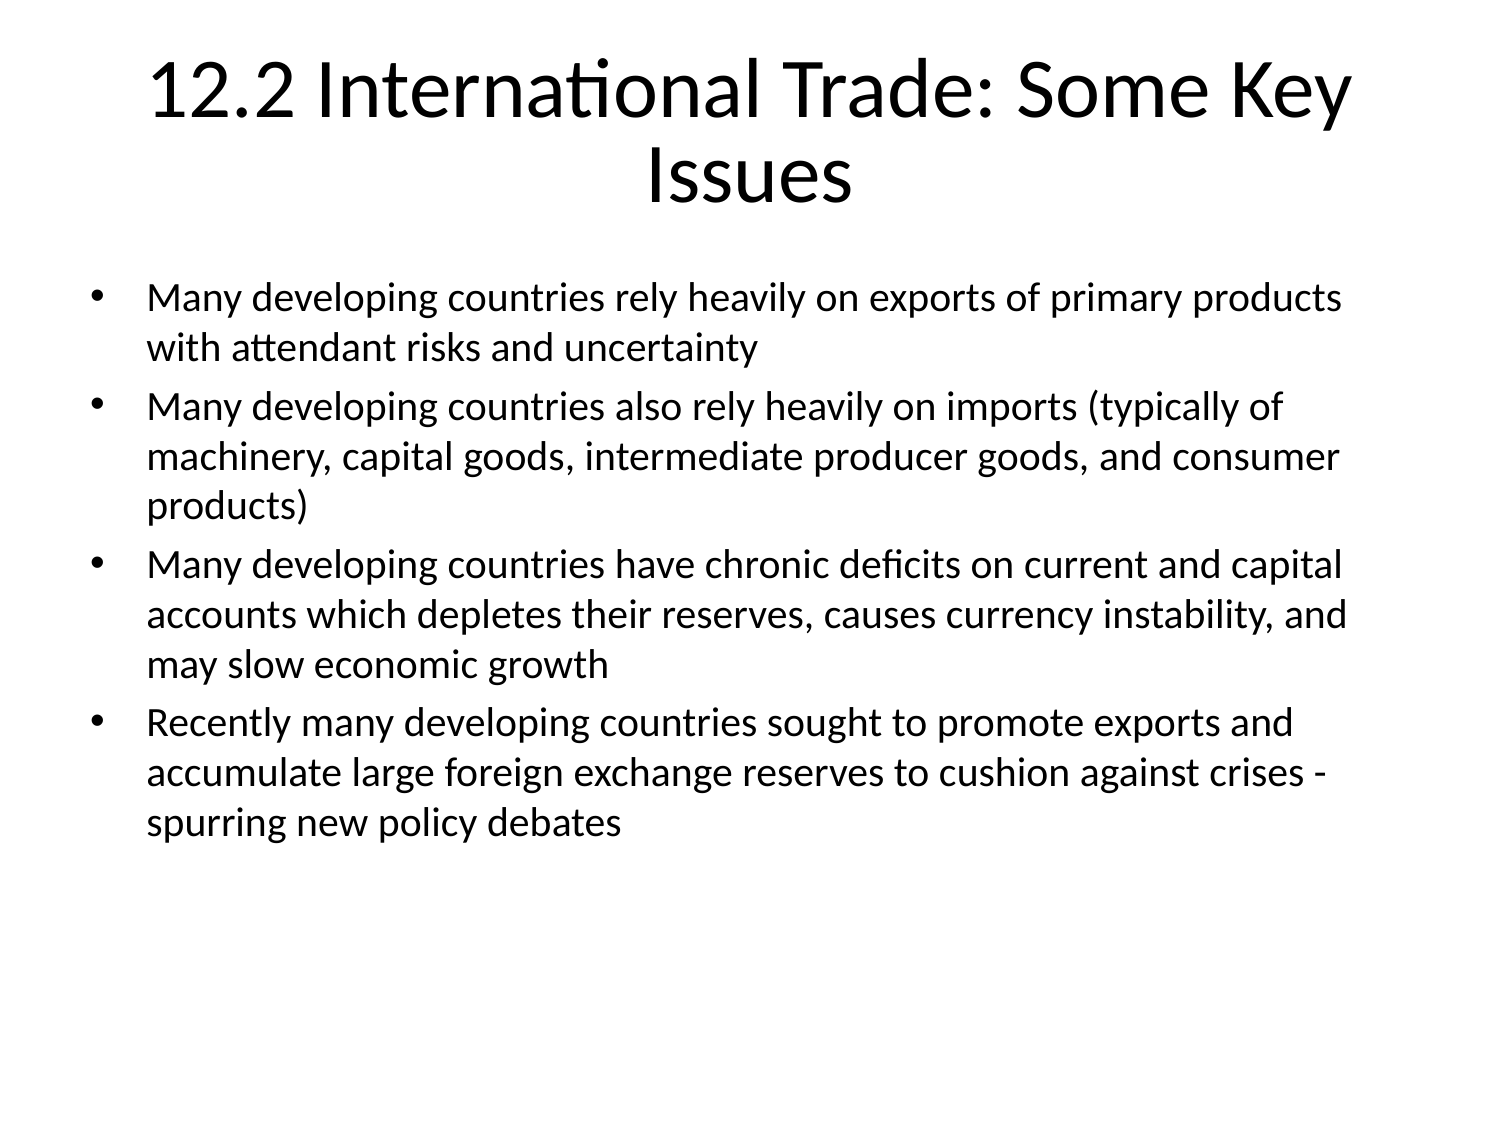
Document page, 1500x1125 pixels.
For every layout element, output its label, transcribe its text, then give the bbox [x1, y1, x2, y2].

list Many developing countries rely heavily on exports of primary products with attendant risks and uncertainty Many developing countries also rely heavily on imports (typically of machinery, capital goods, intermediate producer goods, and consumer products) Many developing countries have chronic deficits on current and capital accounts which depletes their reserves, causes currency instability, and may slow economic growth Recently many developing countries sought to promote exports and accumulate large foreign exchange reserves to cushion against crises - spurring new policy debates [75, 262, 1425, 1005]
title 12.2 International Trade: Some Key Issues [75, 45, 1425, 233]
